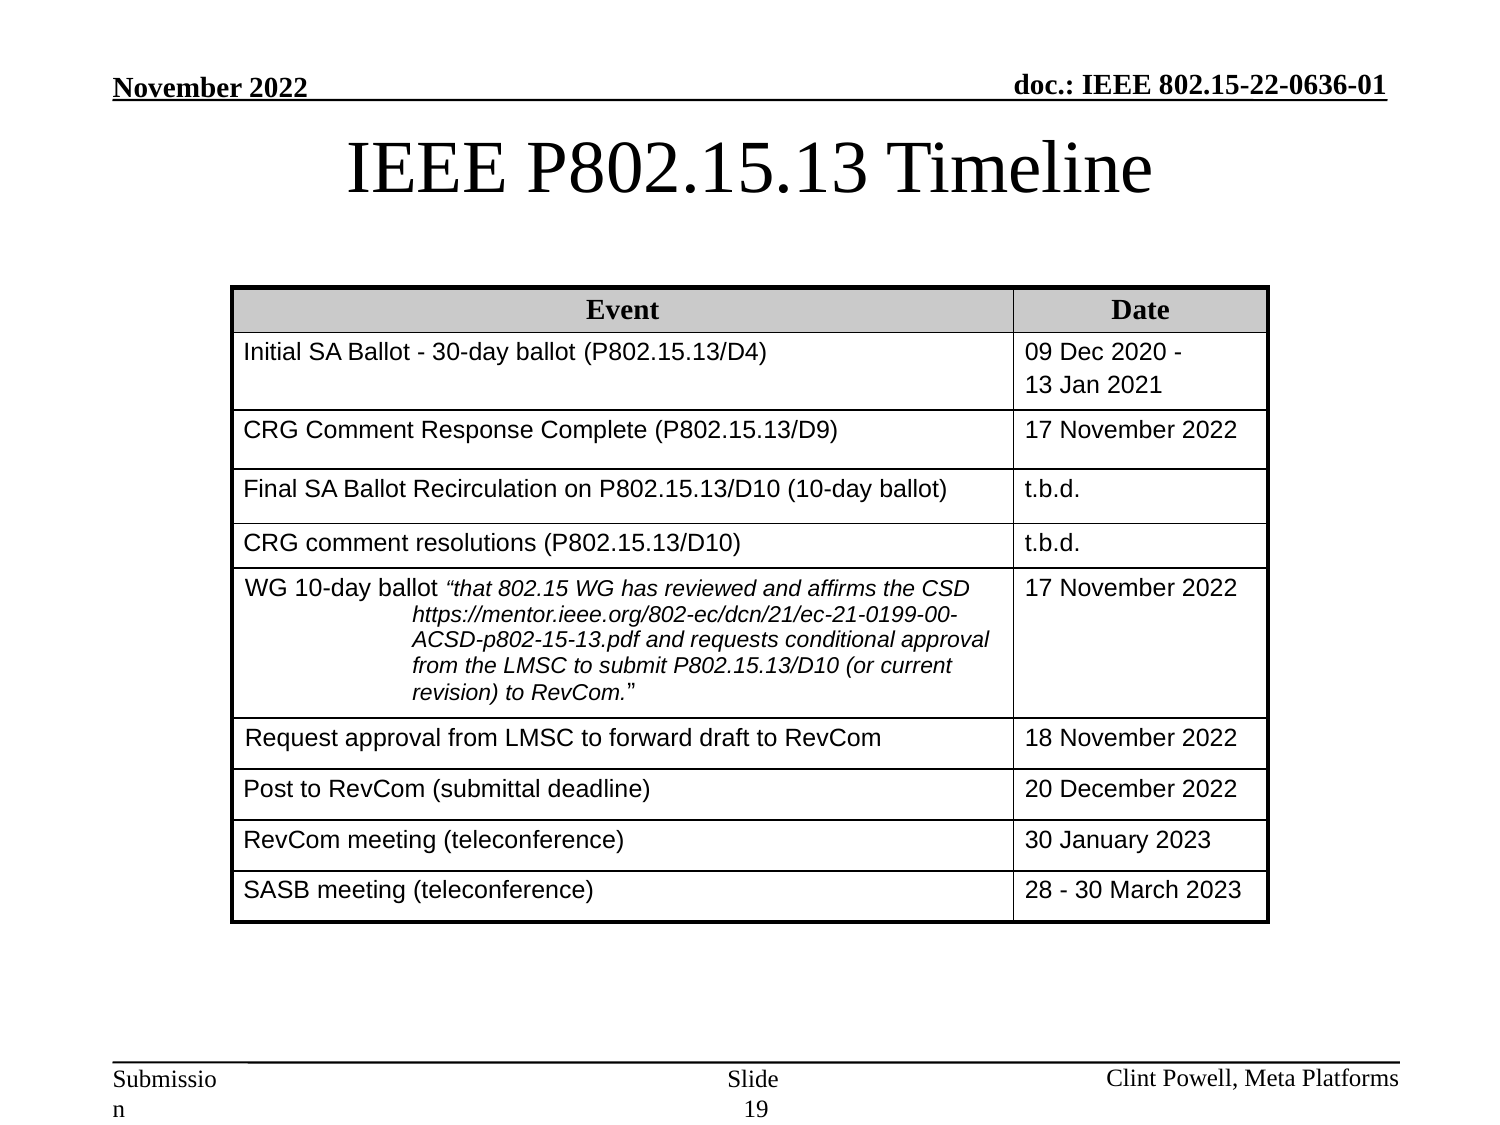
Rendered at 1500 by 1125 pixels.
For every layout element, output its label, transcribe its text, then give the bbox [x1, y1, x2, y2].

table_cell RevCom meeting (teleconference) [234, 821, 1013, 870]
table_cell Request approval from LMSC to forward draft to RevCom [234, 719, 1013, 768]
table_cell 18 November 2022 [1014, 719, 1266, 768]
table_cell WG 10-day ballot “that 802.15 WG has reviewed and affirms the CSD https://mentor.ieee.org/802-ec/dcn/21/ec-21-0199-00-ACSD-p802-15-13.pdf and requests conditional approval from the LMSC to submit P802.15.13/D10 (or current revision) to RevCom.” [234, 569, 1013, 717]
text_box IEEE P802.15.13 Timeline [74, 75, 1425, 250]
table_cell 17 November 2022 [1014, 569, 1266, 717]
slide_number Slide 19 [720, 1062, 792, 1093]
table_header Event [234, 290, 1013, 332]
table_cell 20 December 2022 [1014, 770, 1266, 819]
table_cell Initial SA Ballot - 30-day ballot (P802.15.13/D4) [234, 333, 1013, 409]
table_cell CRG comment resolutions (P802.15.13/D10) [234, 524, 1013, 567]
table_cell CRG Comment Response Complete (P802.15.13/D9) [234, 411, 1013, 468]
table_cell 30 January 2023 [1014, 821, 1266, 870]
table_cell 28 - 30 March 2023 [1014, 872, 1266, 920]
table_cell 09 Dec 2020 - 13 Jan 2021 [1014, 333, 1266, 409]
table_header Date [1014, 290, 1266, 332]
table_cell t.b.d. [1014, 524, 1266, 567]
table_cell Final SA Ballot Recirculation on P802.15.13/D10 (10-day ballot) [234, 470, 1013, 523]
table_cell SASB meeting (teleconference) [234, 872, 1013, 920]
table_cell t.b.d. [1014, 470, 1266, 523]
table_cell 17 November 2022 [1014, 411, 1266, 468]
table_cell Post to RevCom (submittal deadline) [234, 770, 1013, 819]
